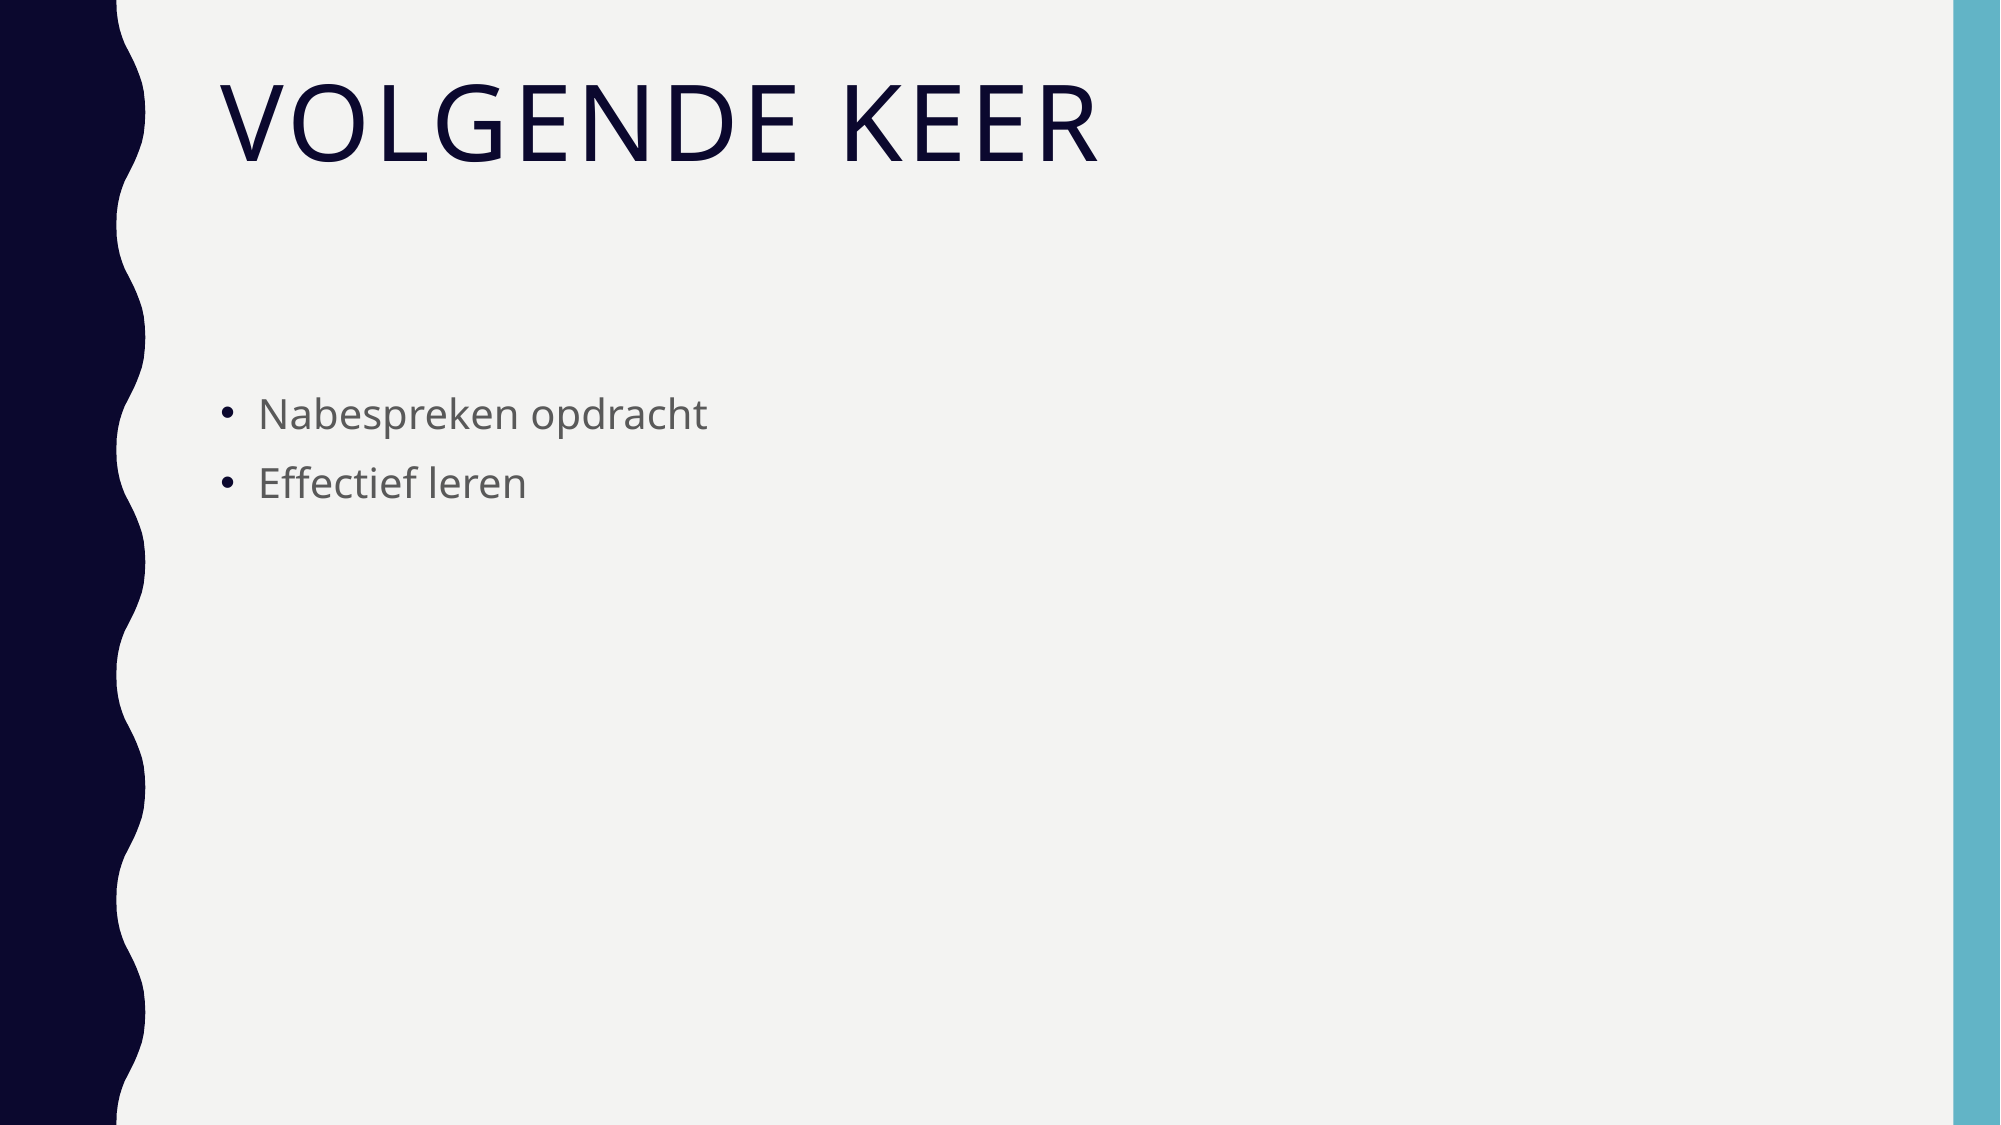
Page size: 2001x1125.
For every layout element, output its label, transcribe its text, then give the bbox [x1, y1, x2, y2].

title Volgende keer [205, 62, 1875, 308]
list Nabespreken opdracht Effectief leren [205, 375, 1875, 965]
